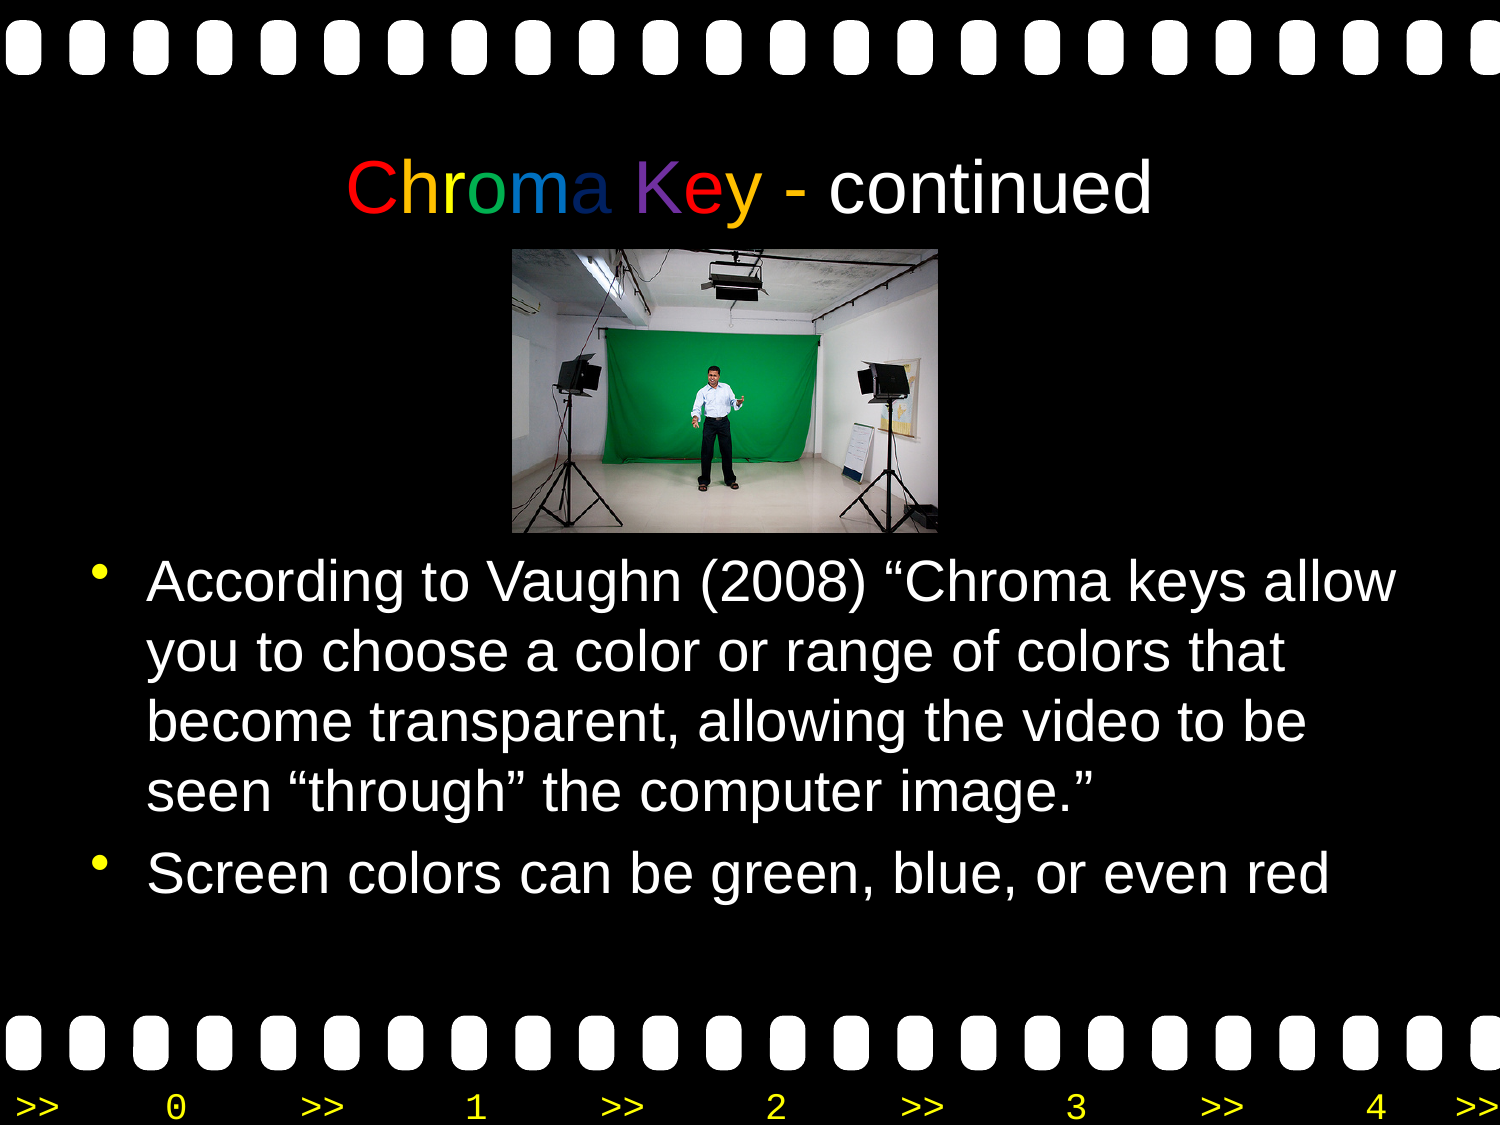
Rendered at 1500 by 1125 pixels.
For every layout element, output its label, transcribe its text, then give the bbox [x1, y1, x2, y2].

list According to Vaughn (2008) “Chroma keys allow you to choose a color or range of colors that become transparent, allowing the video to be seen “through” the computer image.” Screen colors can be green, blue, or even red [74, 290, 1426, 1006]
picture [512, 249, 938, 534]
title Chroma Key - continued [74, 89, 1426, 278]
